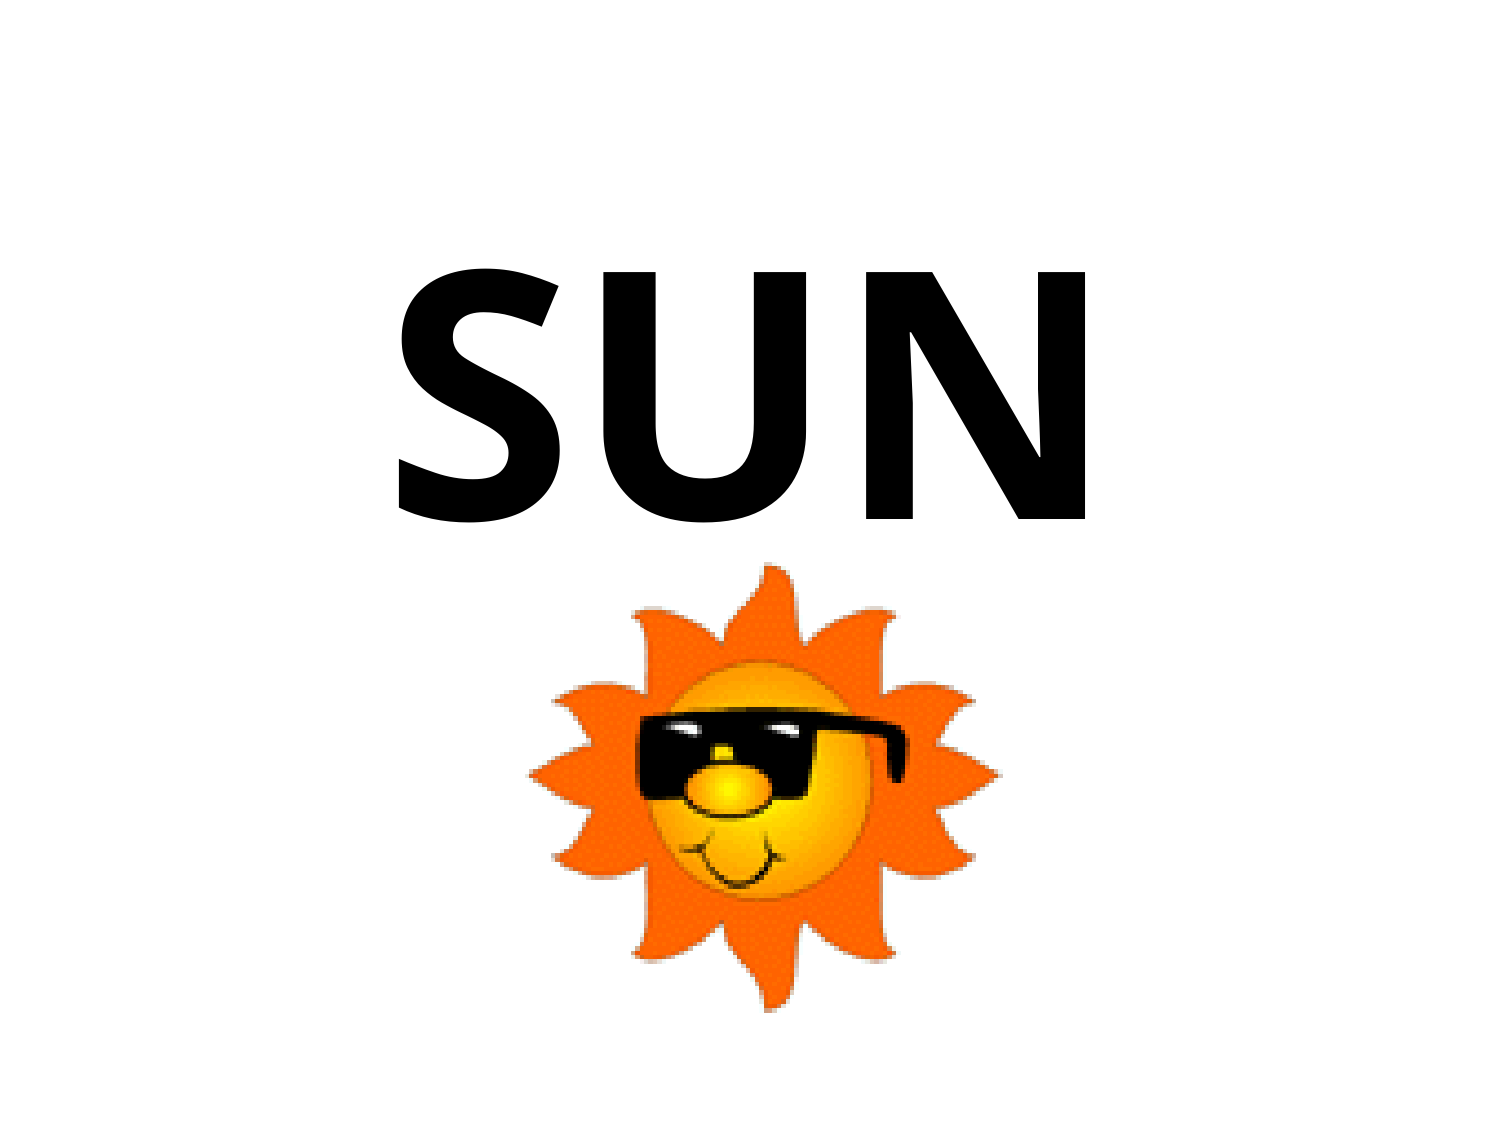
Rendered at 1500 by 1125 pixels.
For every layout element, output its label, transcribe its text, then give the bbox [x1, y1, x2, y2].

title SUN [74, 162, 1426, 601]
picture [524, 562, 1003, 1013]
